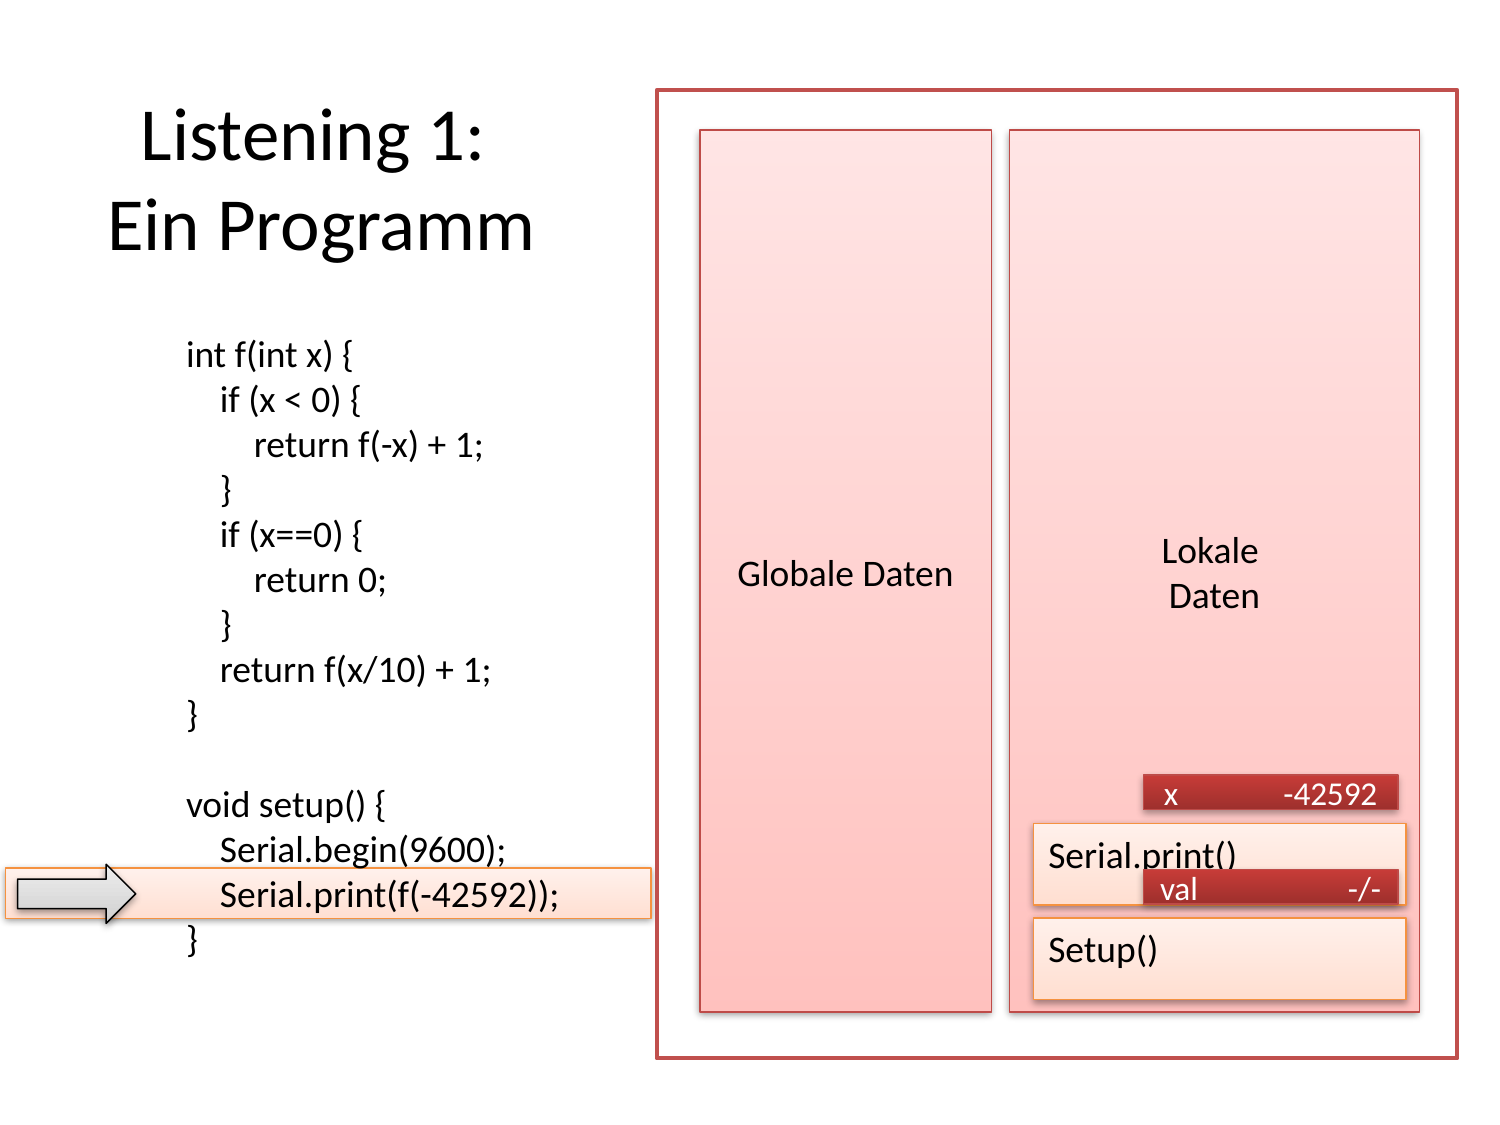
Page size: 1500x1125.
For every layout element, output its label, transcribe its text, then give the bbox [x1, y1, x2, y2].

text_box int f(int x) { if (x < 0) { return f(-x) + 1; } if (x==0) { return 0; } return f(x/10) + 1; } void setup() { Serial.begin(9600); Serial.print(f(-42592)); } [171, 932, 650, 968]
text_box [5, 864, 650, 924]
text_box int f(int x) { if (x < 0) { return f(-x) + 1; } if (x==0) { return 0; } return f(x/10) + 1; } void setup() { Serial.begin(9600); Serial.print(f(-42592)); } [171, 322, 650, 862]
text_box Listening 1: Ein Programm [0, 78, 644, 273]
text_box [656, 89, 1458, 1059]
